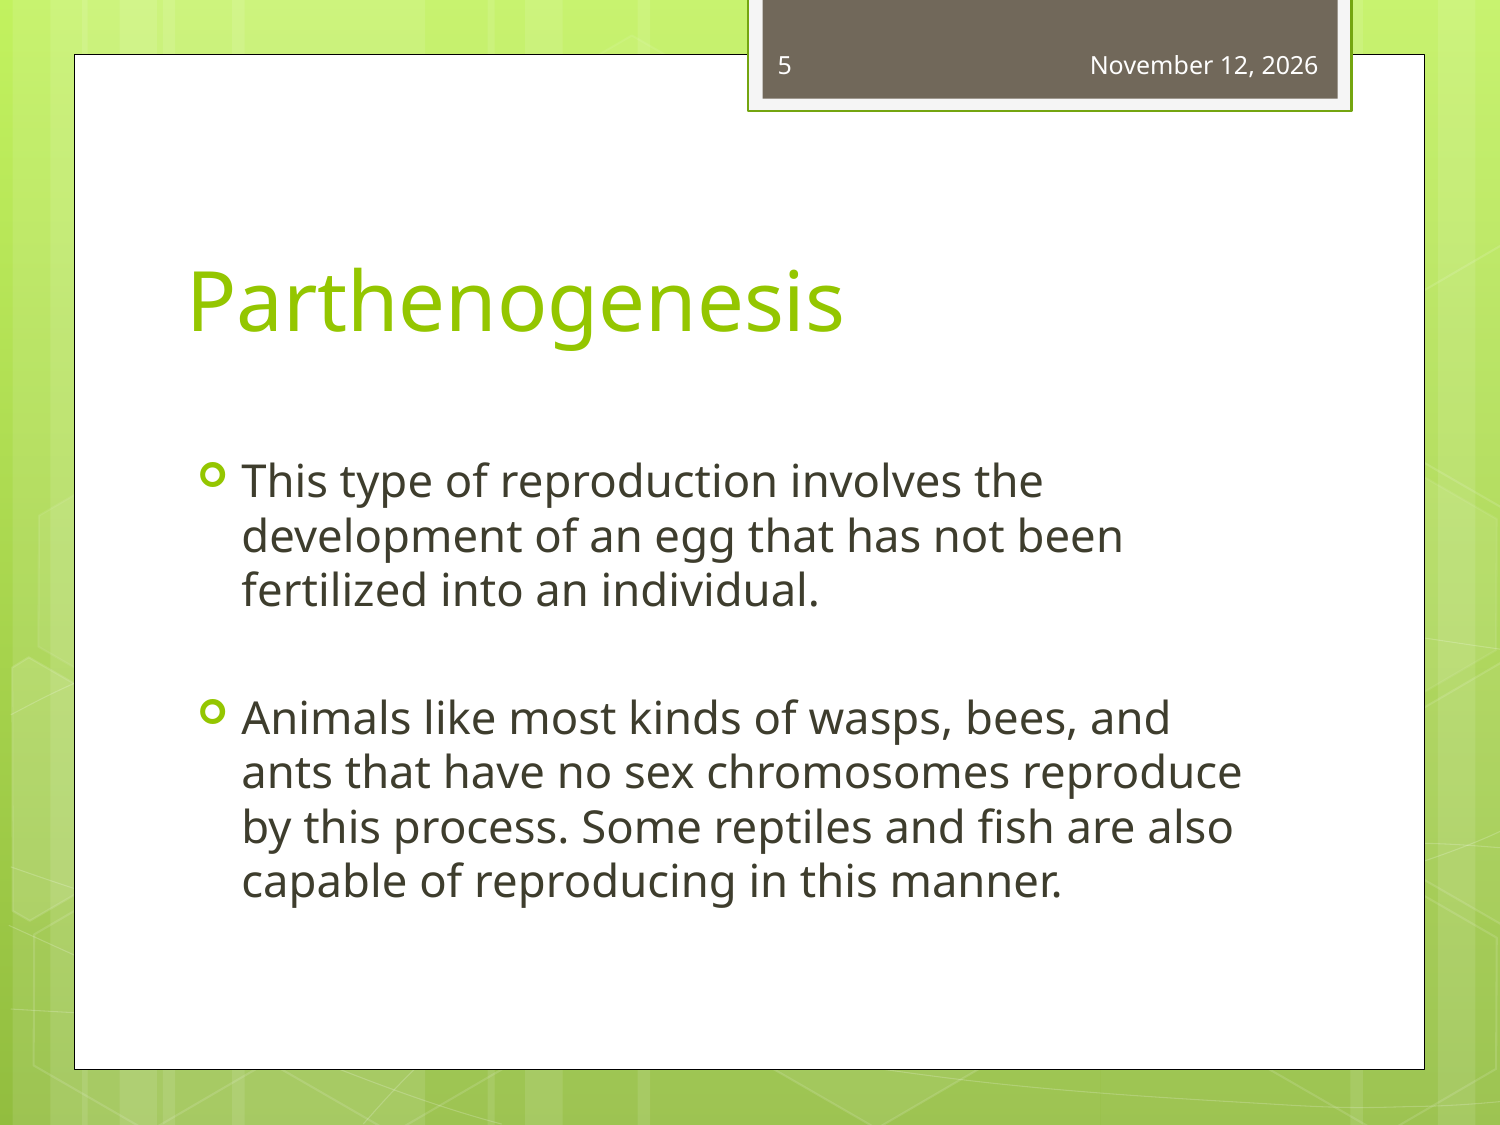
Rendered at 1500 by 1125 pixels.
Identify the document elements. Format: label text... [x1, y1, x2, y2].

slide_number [983, 36, 1334, 97]
list This type of reproduction involves the development of an egg that has not been fertilized into an individual. Animals like most kinds of wasps, bees, and ants that have no sex chromosomes reproduce by this process. Some reptiles and fish are also capable of reproducing in this manner. [171, 381, 1283, 957]
title Parthenogenesis [171, 168, 1324, 357]
slide_number 5 [762, 36, 982, 97]
